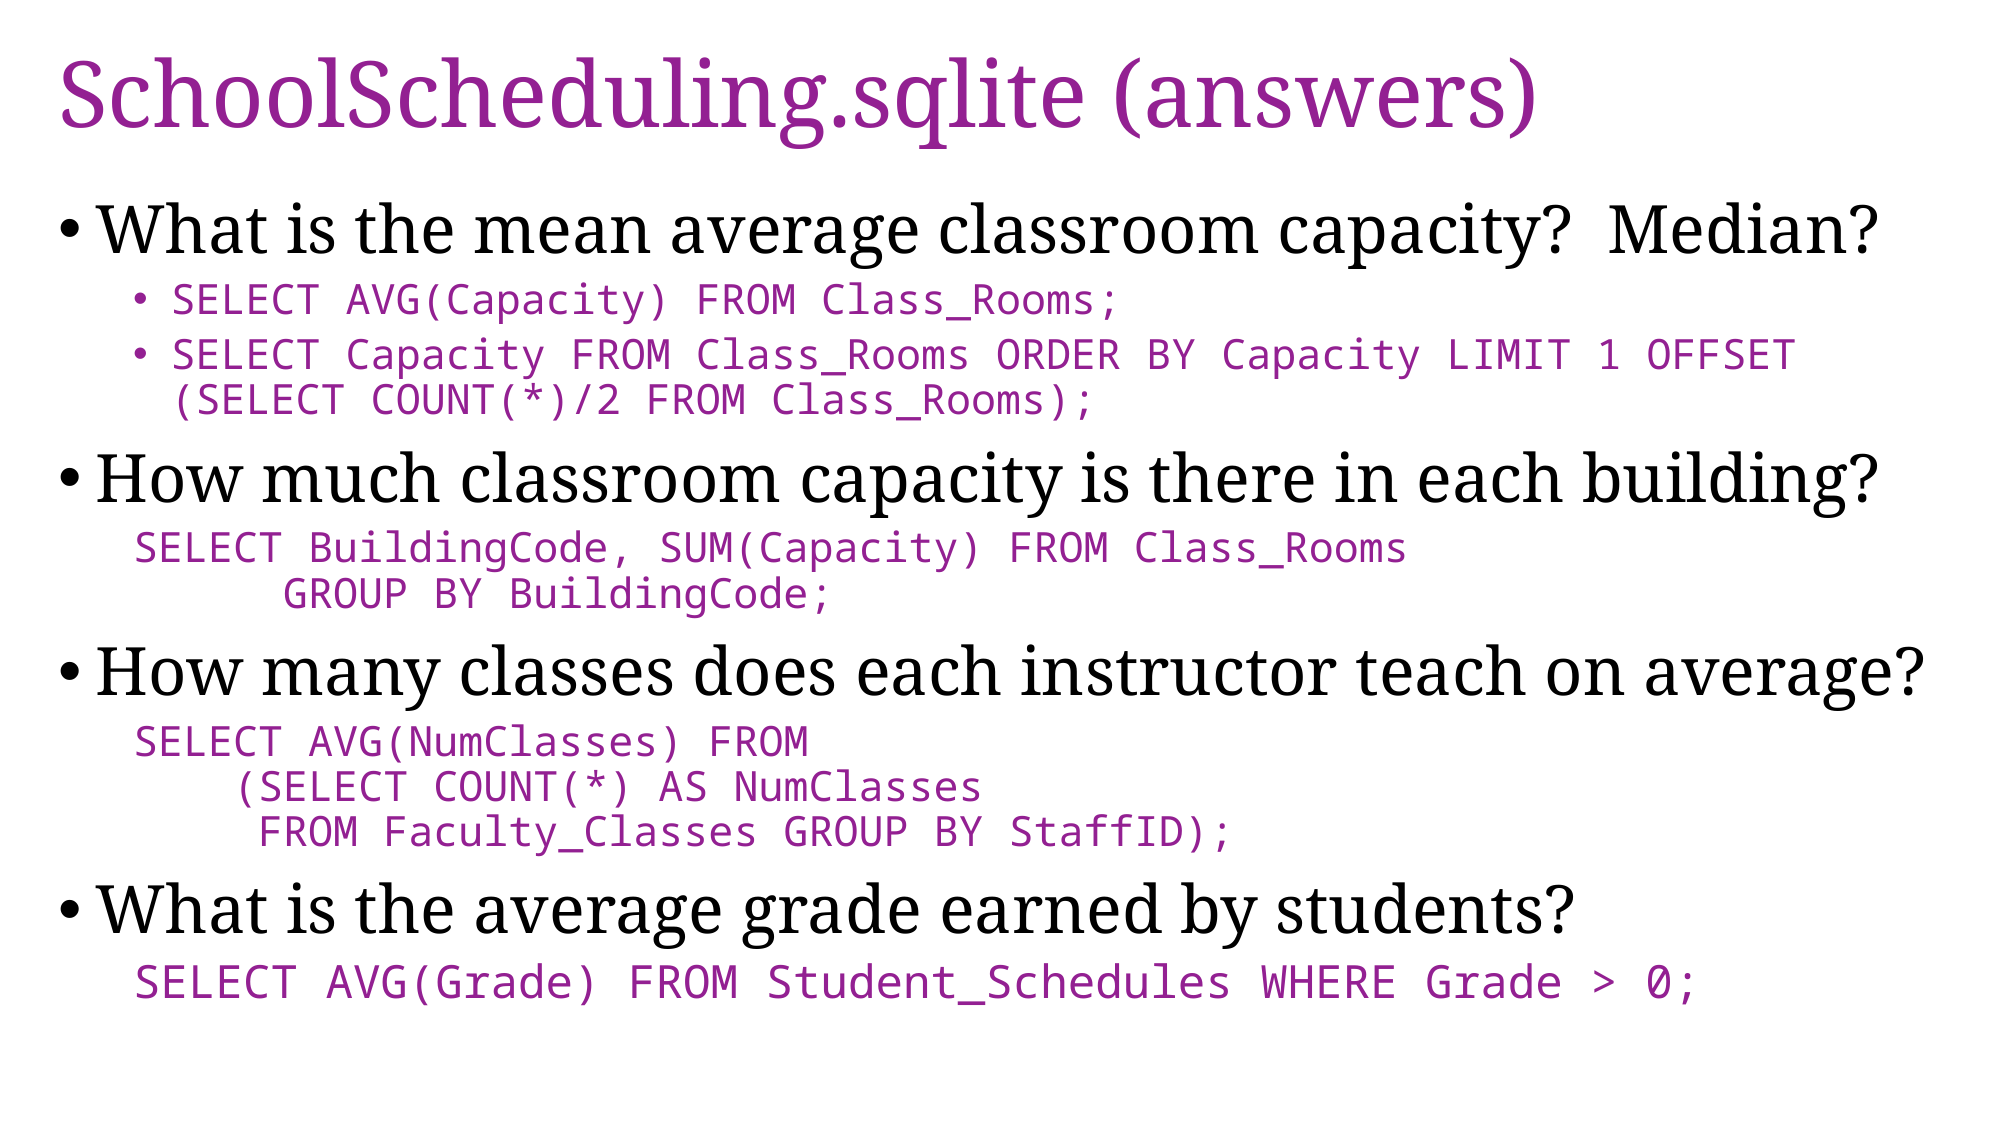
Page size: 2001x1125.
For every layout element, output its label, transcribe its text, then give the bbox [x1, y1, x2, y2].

list What is the mean average classroom capacity? Median? SELECT AVG(Capacity) FROM Class_Rooms; SELECT Capacity FROM Class_Rooms ORDER BY Capacity LIMIT 1 OFFSET (SELECT COUNT(*)/2 FROM Class_Rooms); How much classroom capacity is there in each building? SELECT BuildingCode, SUM(Capacity) FROM Class_Rooms GROUP BY BuildingCode; How many classes does each instructor teach on average? SELECT AVG(NumClasses) FROM (SELECT COUNT(*) AS NumClasses FROM Faculty_Classes GROUP BY StaffID); What is the average grade earned by students? SELECT AVG(Grade) FROM Student_Schedules WHERE Grade > 0; [43, 188, 1953, 1106]
title SchoolScheduling.sqlite (answers) [43, 25, 1953, 171]
